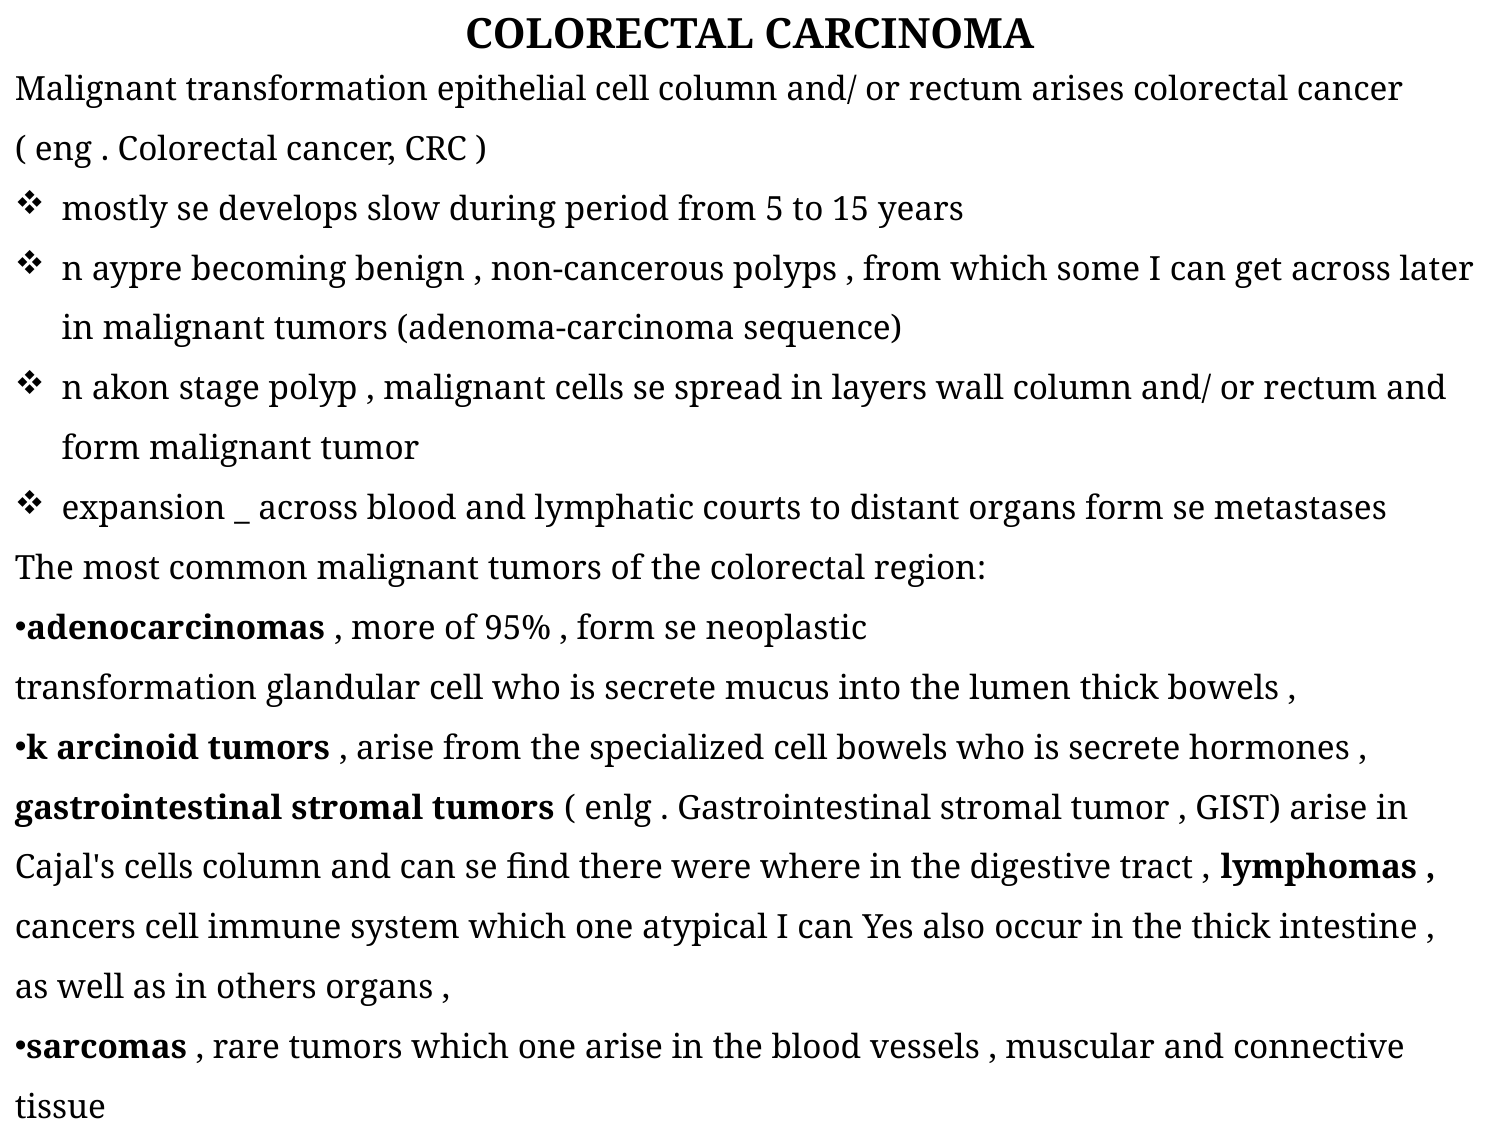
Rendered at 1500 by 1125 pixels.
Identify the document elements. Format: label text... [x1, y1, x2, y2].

text_box COLORECTAL CARCINOMA [0, 0, 1500, 63]
text_box Malignant transformation epithelial cell column and/ or rectum arises colorectal cancer ( eng . Colorectal cancer, CRC ) mostly se develops slow during period from 5 to 15 years n aypre becoming benign , non-cancerous polyps , from which some I can get across later in malignant tumors (adenoma-carcinoma sequence) n akon stage polyp , malignant cells se spread in layers wall column and/ or rectum and form malignant tumor expansion _ across blood and lymphatic courts to distant organs form se metastases The most common malignant tumors of the colorectal region: adenocarcinomas , more of 95% , form se neoplastic transformation glandular cell who is secrete mucus into the lumen thick bowels , k arcinoid tumors , arise from the specialized cell bowels who is secrete hormones , gastrointestinal stromal tumors ( enlg . Gastrointestinal stromal tumor , GIST) arise in Cajal's cells column and can se find there were where in the digestive tract , lymphomas , cancers cell immune system which one atypical I can Yes also occur in the thick intestine , as well as in others organs , sarcomas , rare tumors which one arise in the blood vessels , muscular and connective tissue [0, 63, 1494, 1125]
